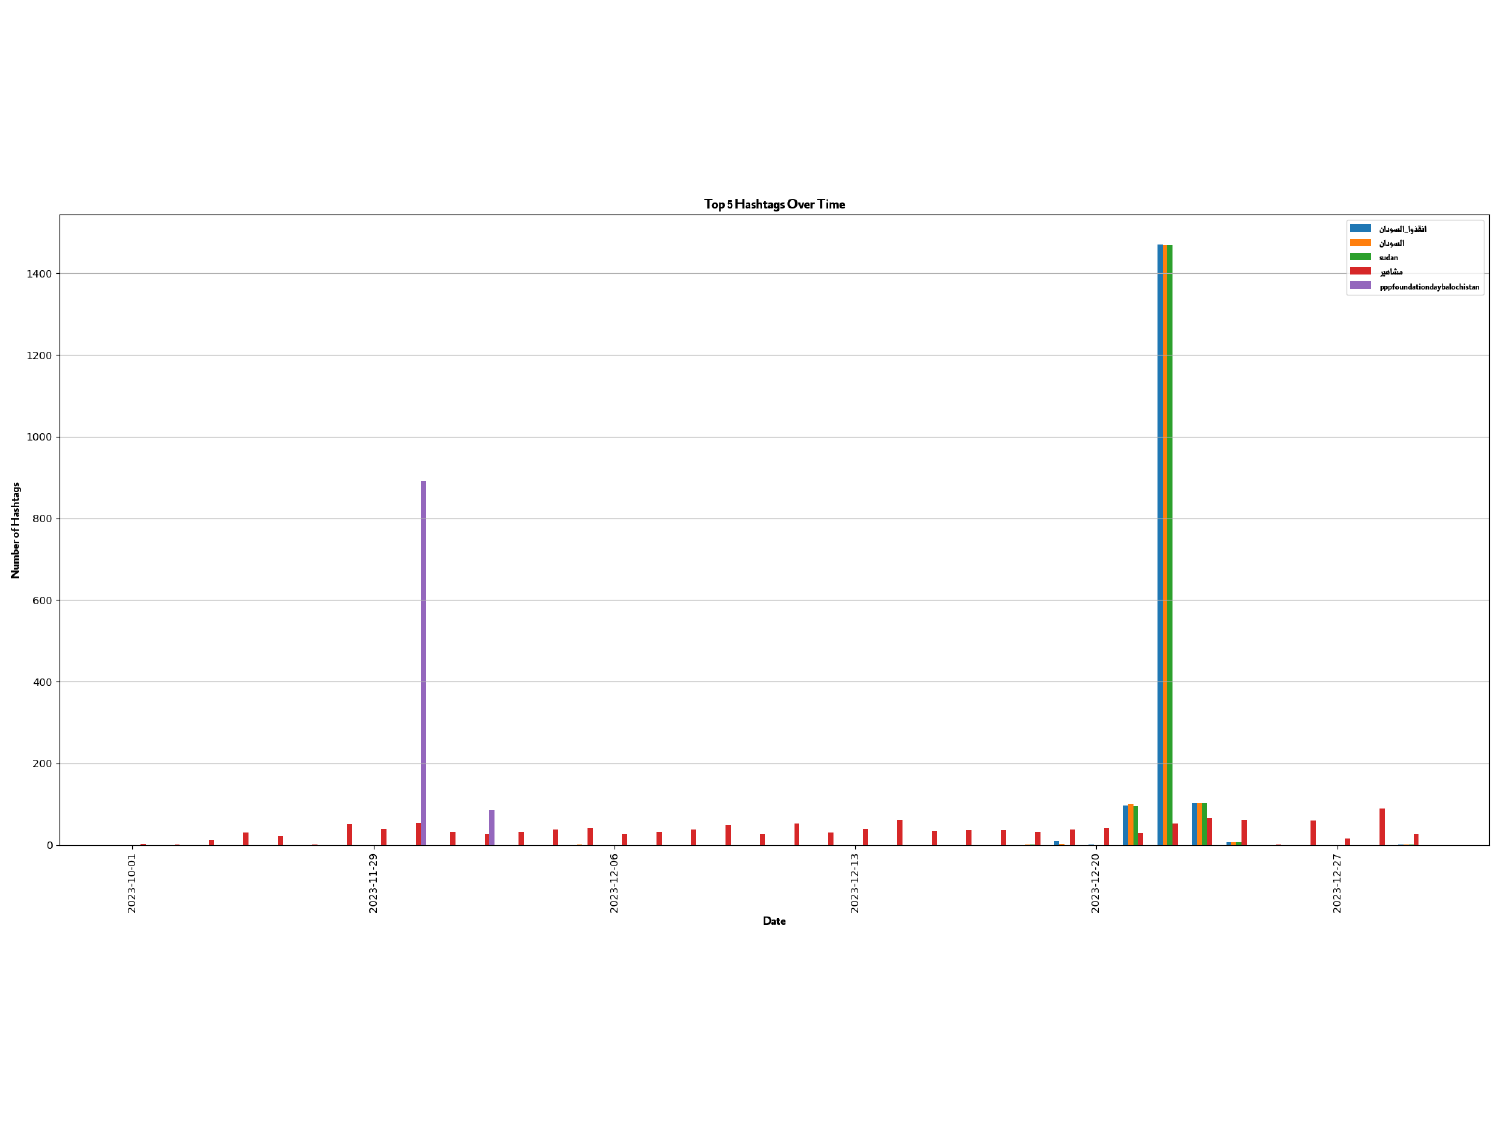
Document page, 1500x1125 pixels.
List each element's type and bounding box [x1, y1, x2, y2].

picture [0, 187, 1500, 938]
